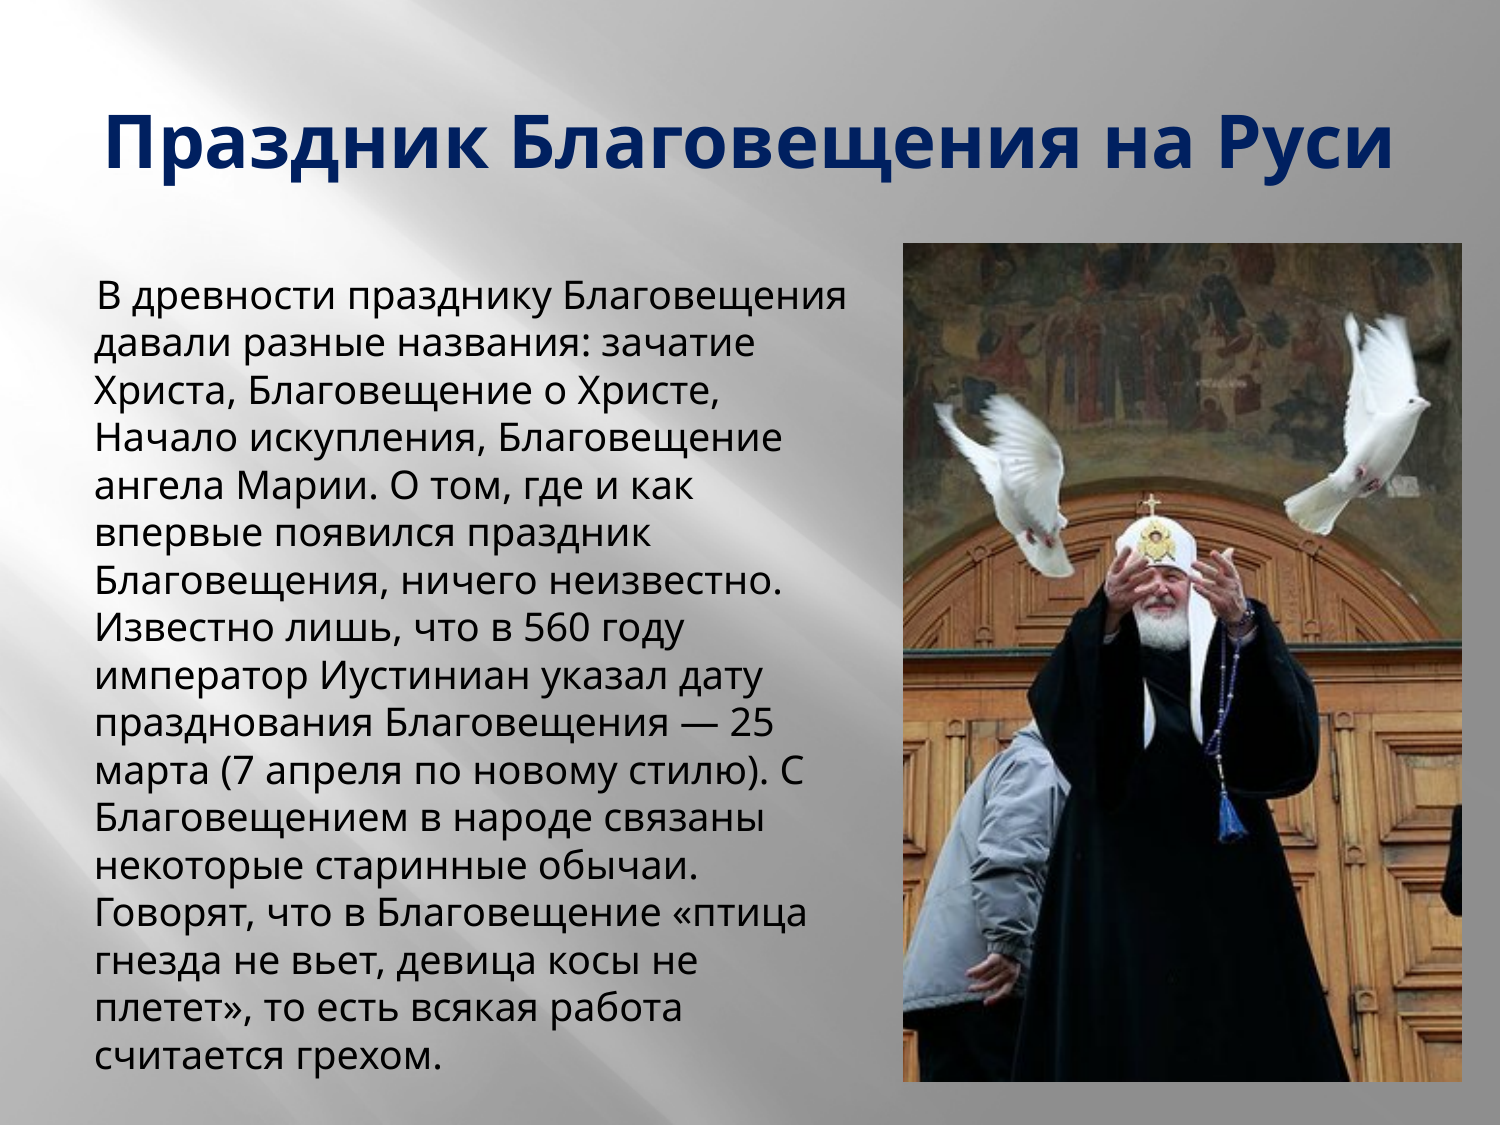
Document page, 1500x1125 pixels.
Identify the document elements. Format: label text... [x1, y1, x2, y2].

picture [903, 243, 1462, 1082]
list В древности празднику Благовещения давали разные названия: зачатие Христа, Благовещение о Христе, Начало искупления, Благовещение ангела Марии. О том, где и как впервые появился праздник Благовещения, ничего неизвестно. Известно лишь, что в 560 году император Иустиниан указал дату празднования Благовещения — 25 марта (7 апреля по новому стилю). С Благовещением в народе связаны некоторые старинные обычаи. Говорят, что в Благовещение «птица гнезда не вьет, девица косы не плетет», то есть всякая работа считается грехом. [0, 262, 869, 1125]
title Праздник Благовещения на Руси [75, 45, 1425, 233]
